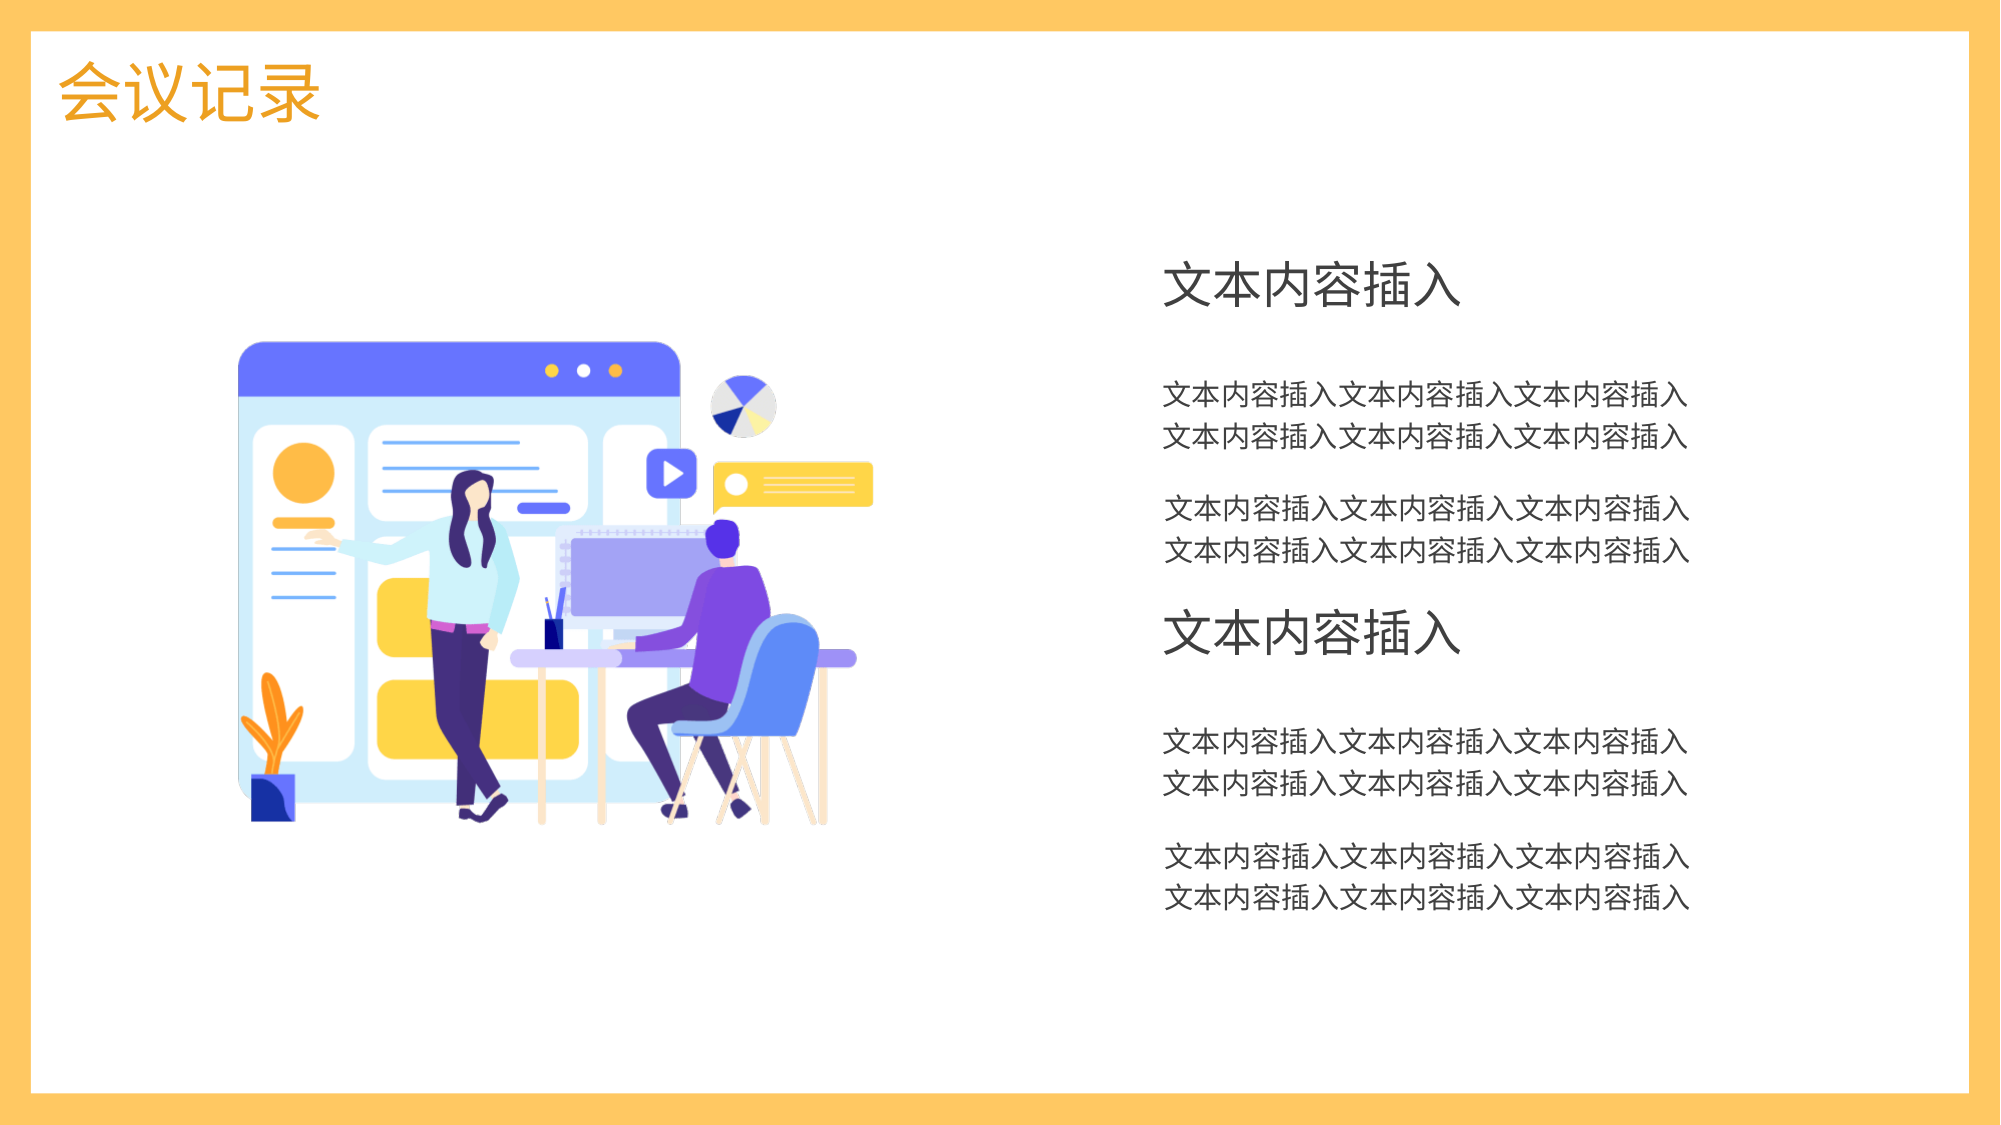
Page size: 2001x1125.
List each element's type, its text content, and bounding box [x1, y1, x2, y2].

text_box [1151, 674, 1753, 1021]
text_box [1151, 253, 1753, 674]
picture [142, 168, 931, 957]
text_box 会议记录 [41, 43, 425, 138]
